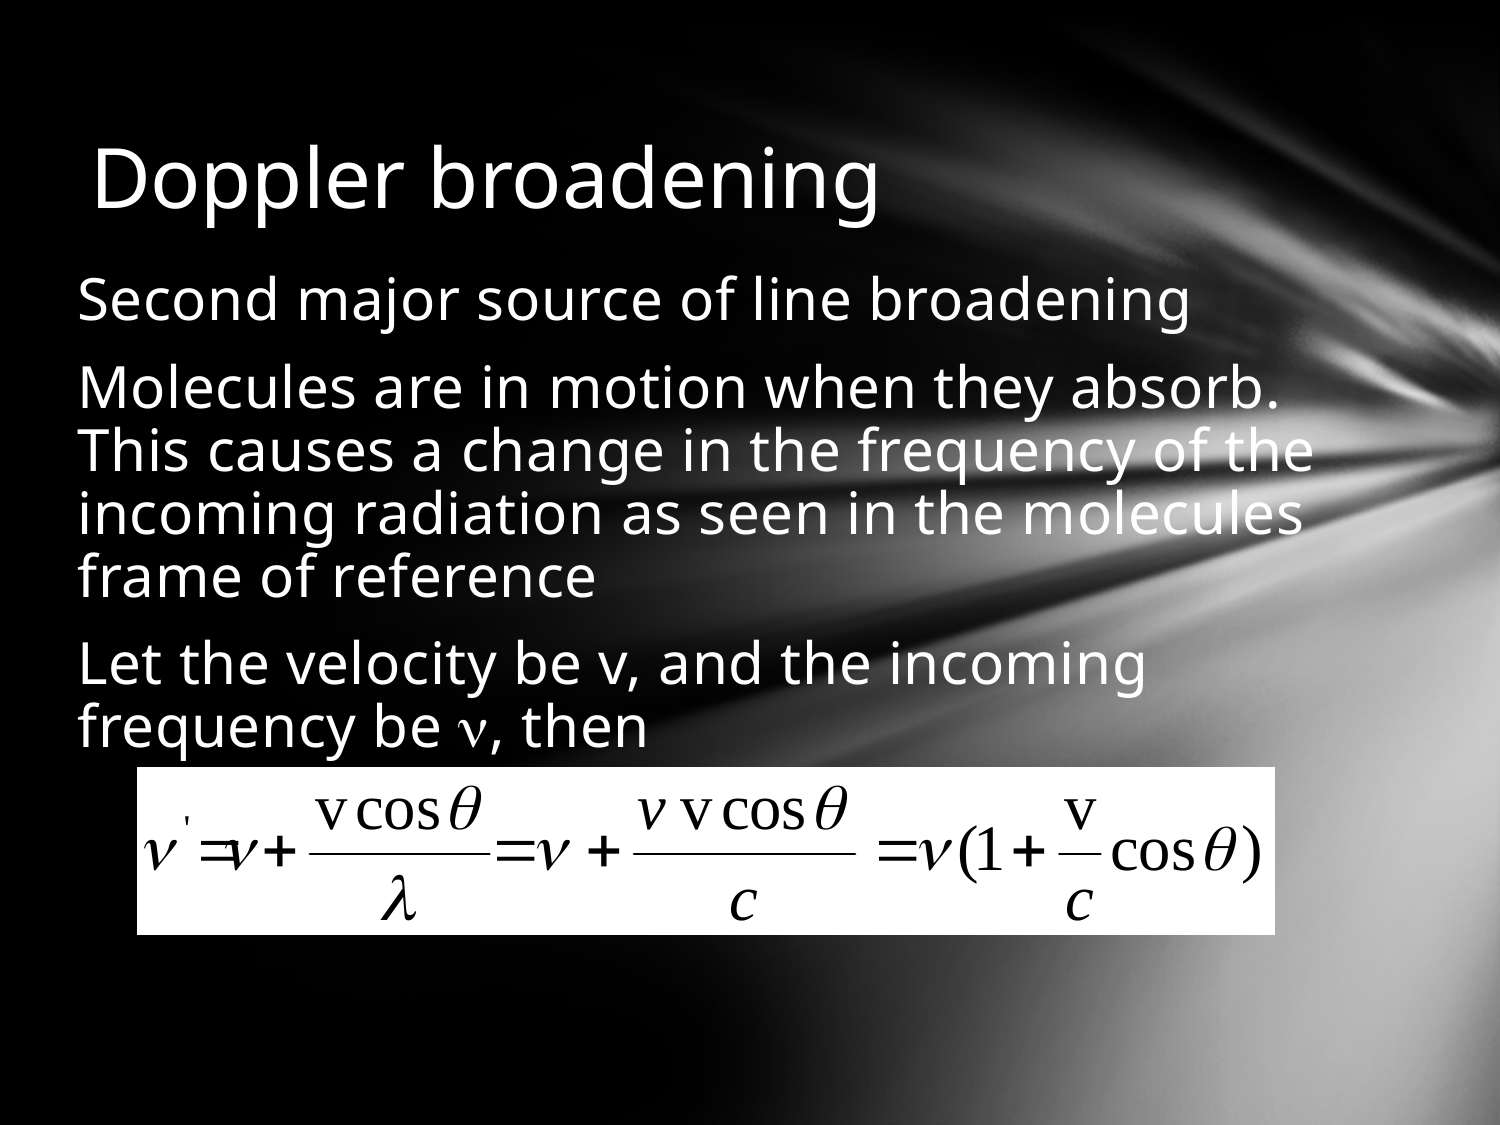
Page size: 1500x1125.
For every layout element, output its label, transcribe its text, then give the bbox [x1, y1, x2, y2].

title Doppler broadening [75, 45, 1425, 233]
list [137, 767, 1276, 936]
list Second major source of line broadening Molecules are in motion when they absorb. This causes a change in the frequency of the incoming radiation as seen in the molecules frame of reference Let the velocity be v, and the incoming frequency be , then [62, 262, 1400, 775]
